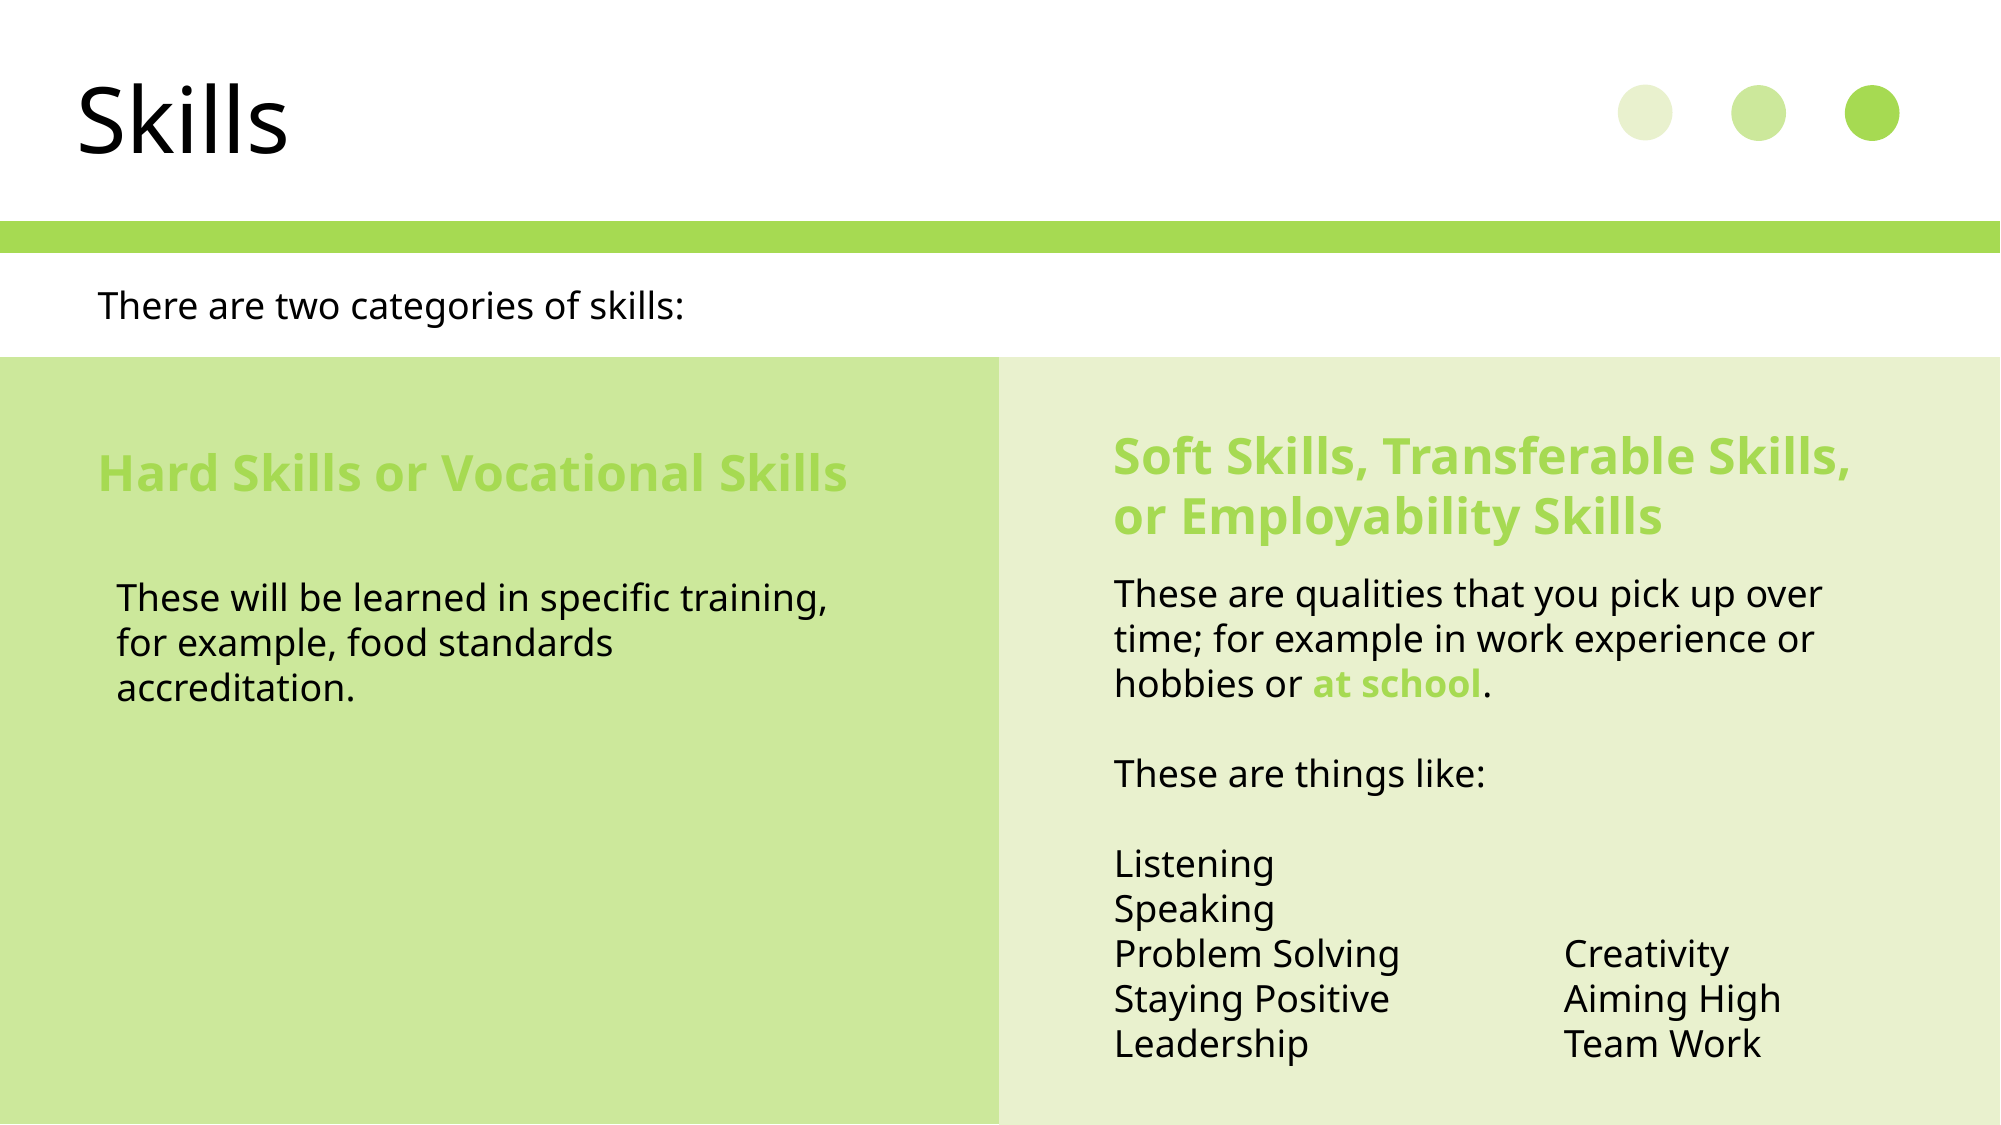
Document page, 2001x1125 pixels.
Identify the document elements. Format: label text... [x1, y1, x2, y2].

text_box [0, 357, 999, 1124]
text_box Skills [61, 67, 1215, 221]
list Hard Skills or Vocational Skills [82, 440, 940, 538]
text_box There are two categories of skills: [82, 274, 2000, 335]
text_box [999, 357, 2000, 1125]
text_box These are qualities that you pick up over time; for example in work experience or hobbies or at school. These are things like: Listening Speaking Problem Solving Creativity Staying Positive Aiming High Leadership Team Work [1099, 562, 1871, 1073]
text_box Skills [61, 253, 1215, 955]
text_box [1844, 85, 1900, 141]
text_box [1617, 84, 1673, 141]
text_box Soft Skills, Transferable Skills, or Employability Skills [1099, 417, 1899, 603]
text_box [0, 221, 2000, 253]
text_box [1731, 85, 1787, 141]
text_box These will be learned in specific training, for example, food standards accreditation. [101, 566, 862, 717]
